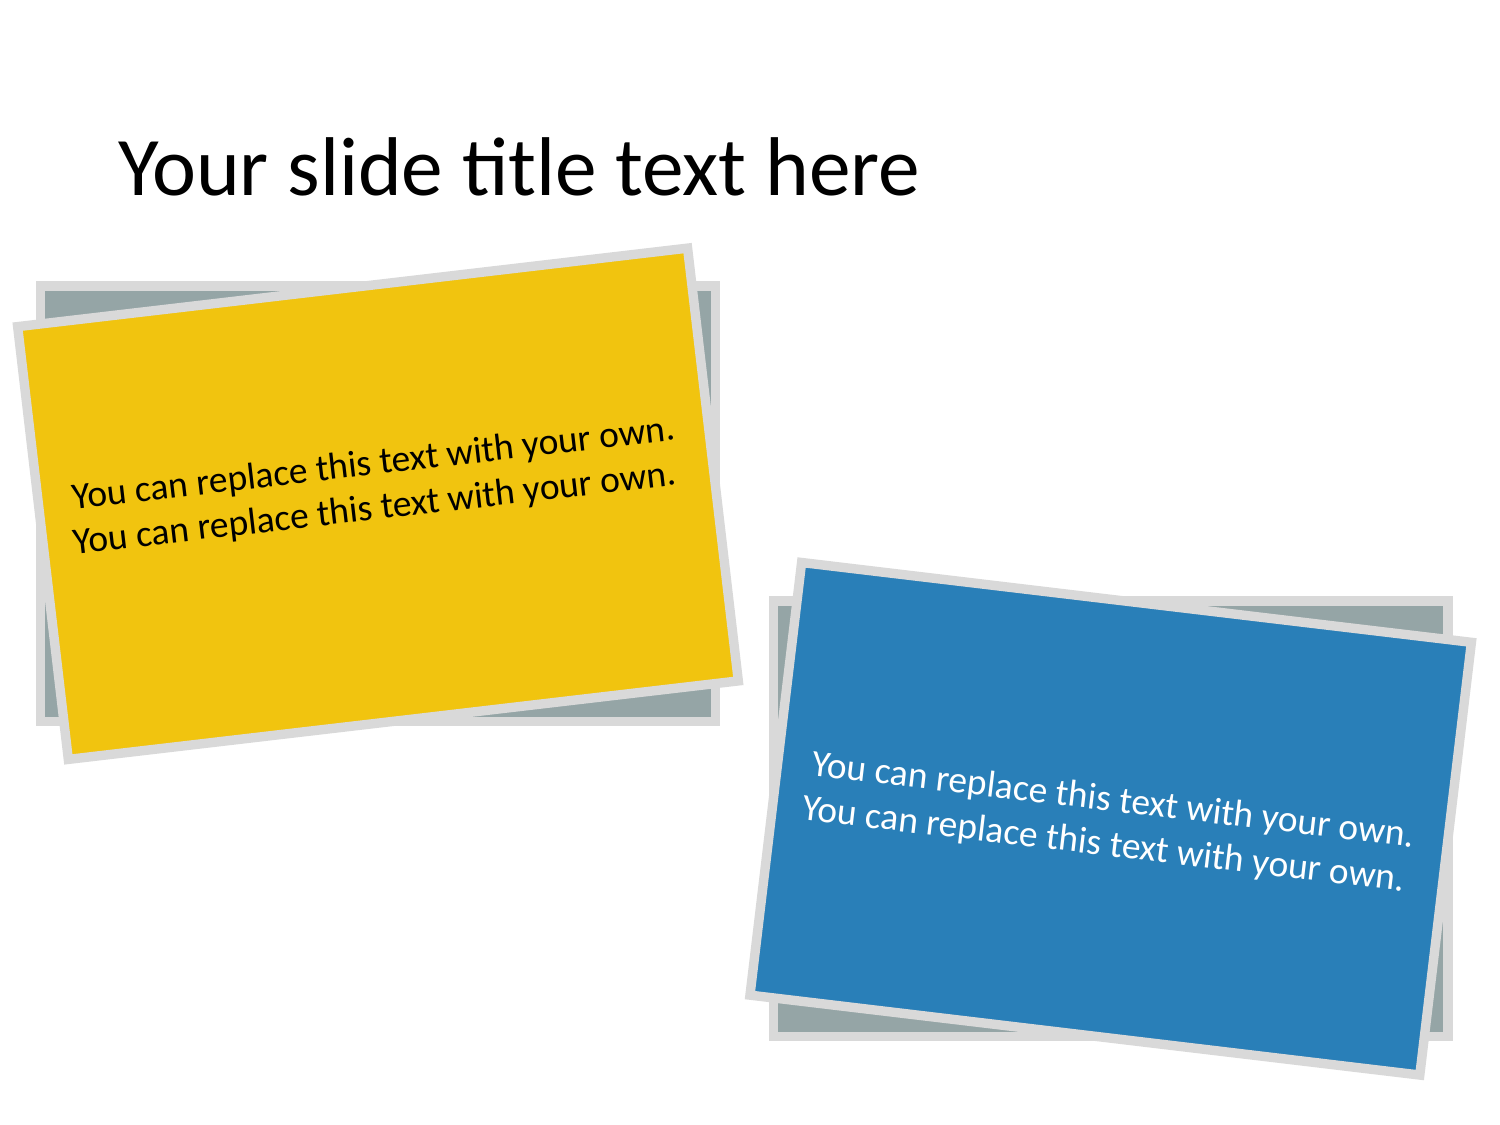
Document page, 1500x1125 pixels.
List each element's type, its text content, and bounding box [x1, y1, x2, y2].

text_box [40, 535, 62, 723]
text_box You can replace this text with your own. You can replace this text with your own. [748, 561, 1473, 1077]
text_box [397, 685, 716, 723]
text_box You can replace this text with your own. You can replace this text with your own. [16, 247, 740, 761]
text_box [694, 285, 716, 473]
text_box [772, 600, 795, 793]
text_box [1426, 848, 1449, 1038]
text_box [1134, 600, 1449, 638]
text_box [772, 999, 1092, 1038]
title Your slide title text here [103, 59, 1397, 278]
text_box [40, 285, 355, 322]
